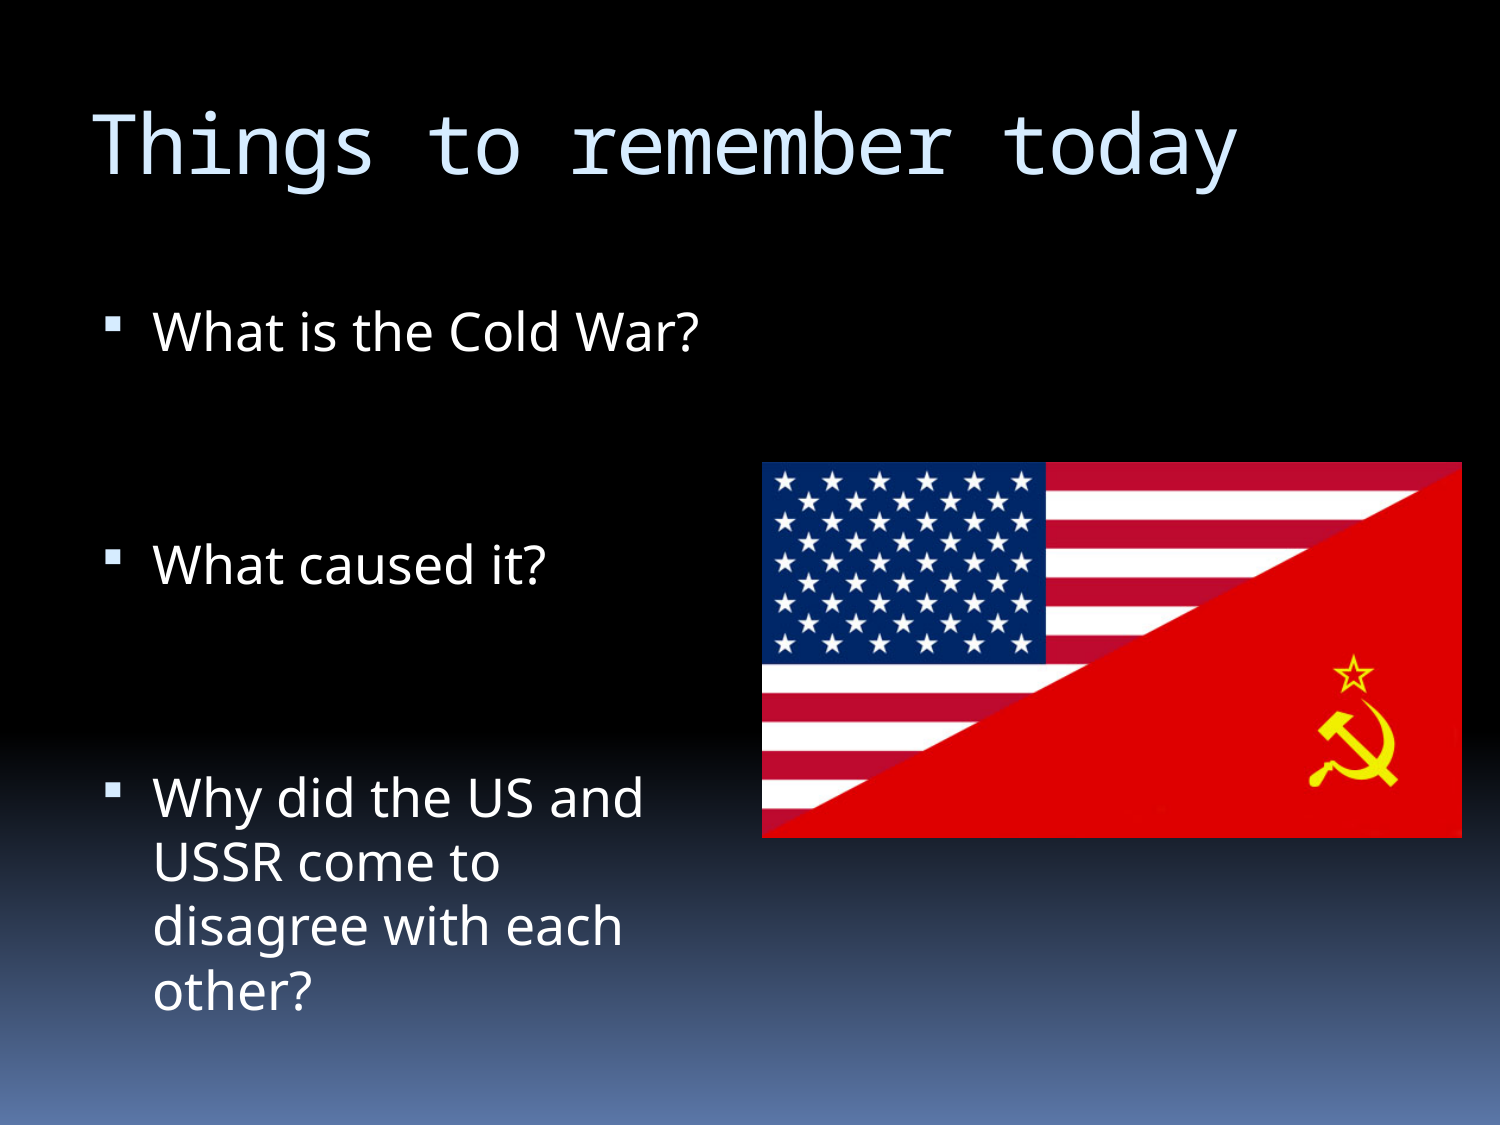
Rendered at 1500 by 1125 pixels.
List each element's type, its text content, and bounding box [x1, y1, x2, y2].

title Things to remember today [75, 83, 1425, 234]
picture [761, 461, 1462, 838]
list What is the Cold War? What caused it? Why did the US and USSR come to disagree with each other? [76, 290, 739, 1033]
